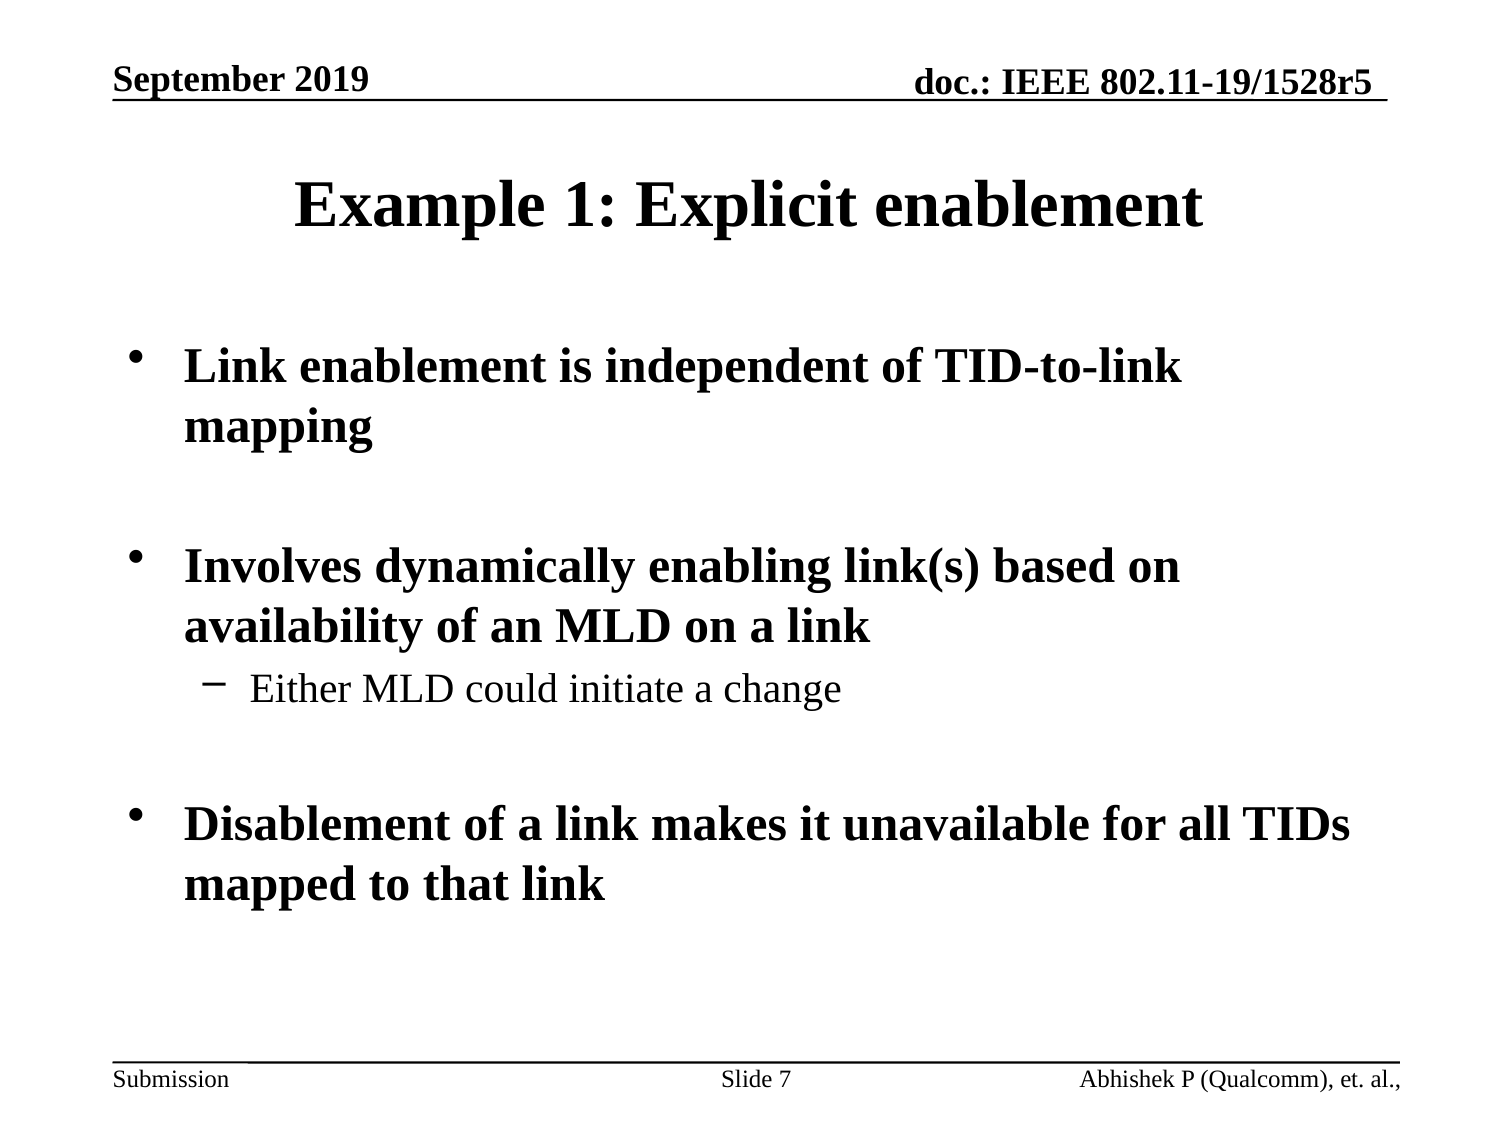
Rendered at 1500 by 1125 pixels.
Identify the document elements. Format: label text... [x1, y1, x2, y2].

footer Abhishek P (Qualcomm), et. al., [949, 1061, 1402, 1093]
slide_number Slide 7 [712, 1061, 801, 1093]
title Example 1: Explicit enablement [112, 112, 1388, 288]
list Link enablement is independent of TID-to-link mapping Involves dynamically enabling link(s) based on availability of an MLD on a link Either MLD could initiate a change Disablement of a link makes it unavailable for all TIDs mapped to that link [112, 324, 1388, 1001]
